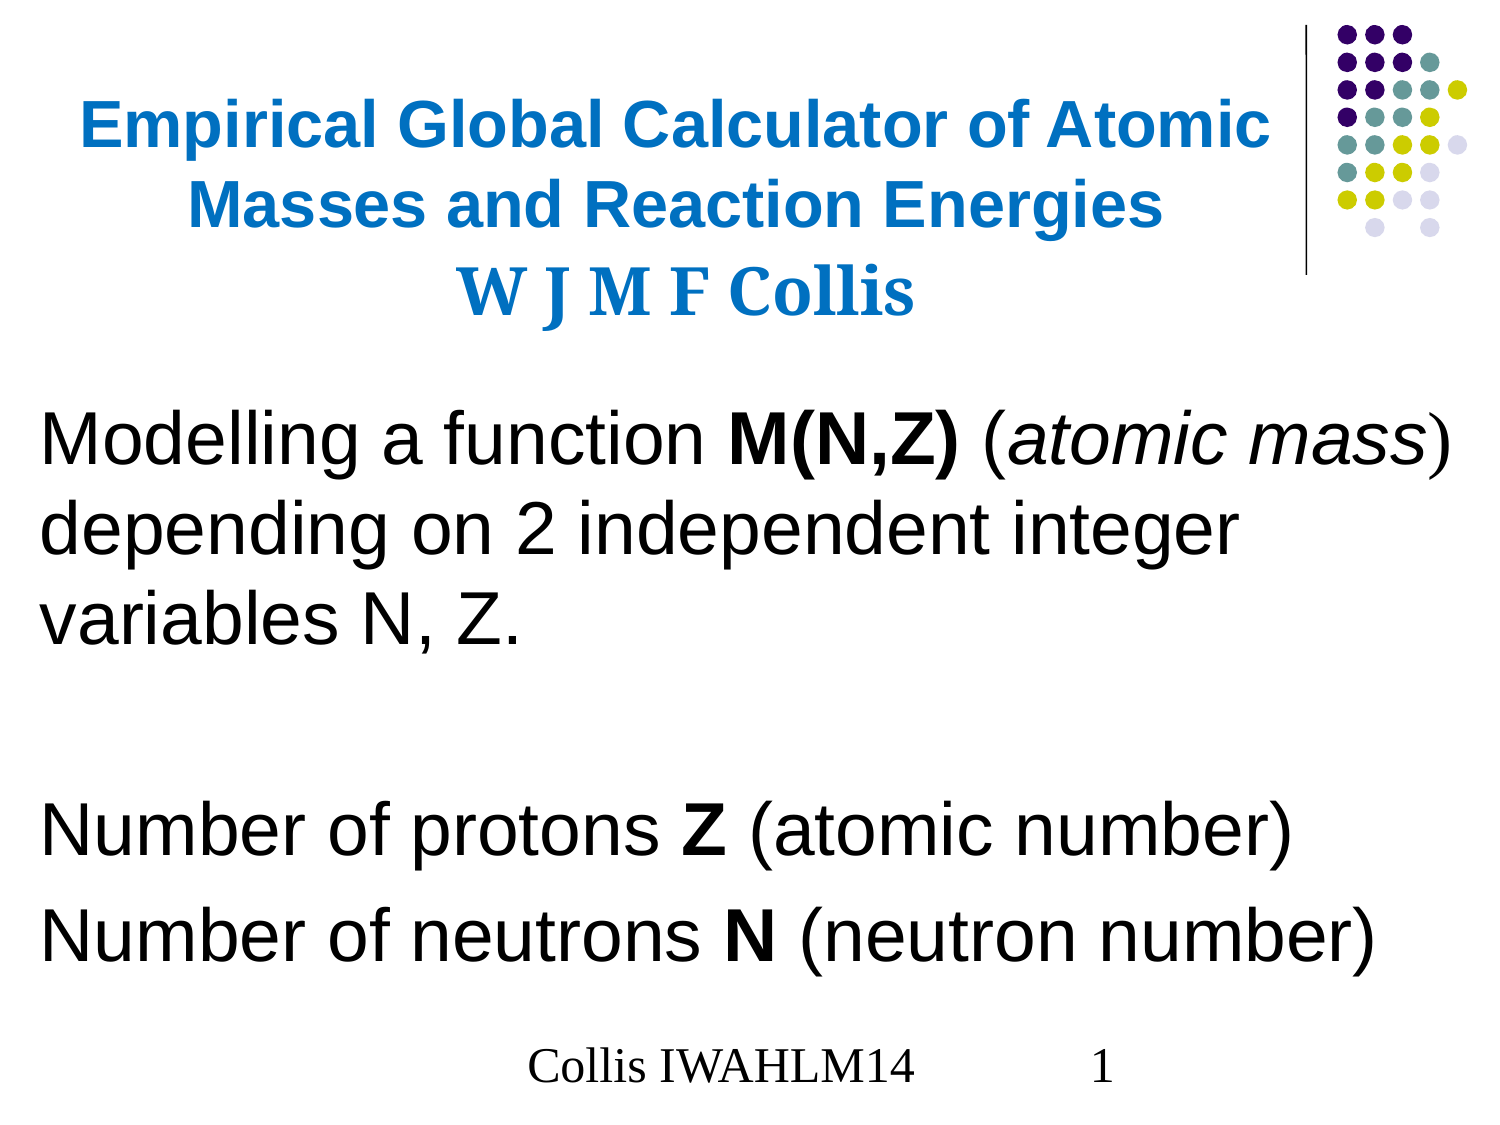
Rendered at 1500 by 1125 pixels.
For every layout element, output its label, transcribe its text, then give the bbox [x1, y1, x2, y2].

footer Collis IWAHLM14 [512, 1025, 988, 1101]
title Empirical Global Calculator of Atomic Masses and Reaction Energies W J M F Collis [0, 35, 1353, 338]
slide_number 1 [1074, 1025, 1425, 1101]
subtitle Modelling a function M(N,Z) (atomic mass) depending on 2 independent integer variables N, Z. Number of protons Z (atomic number) Number of neutrons N (neutron number) [24, 290, 1472, 1094]
